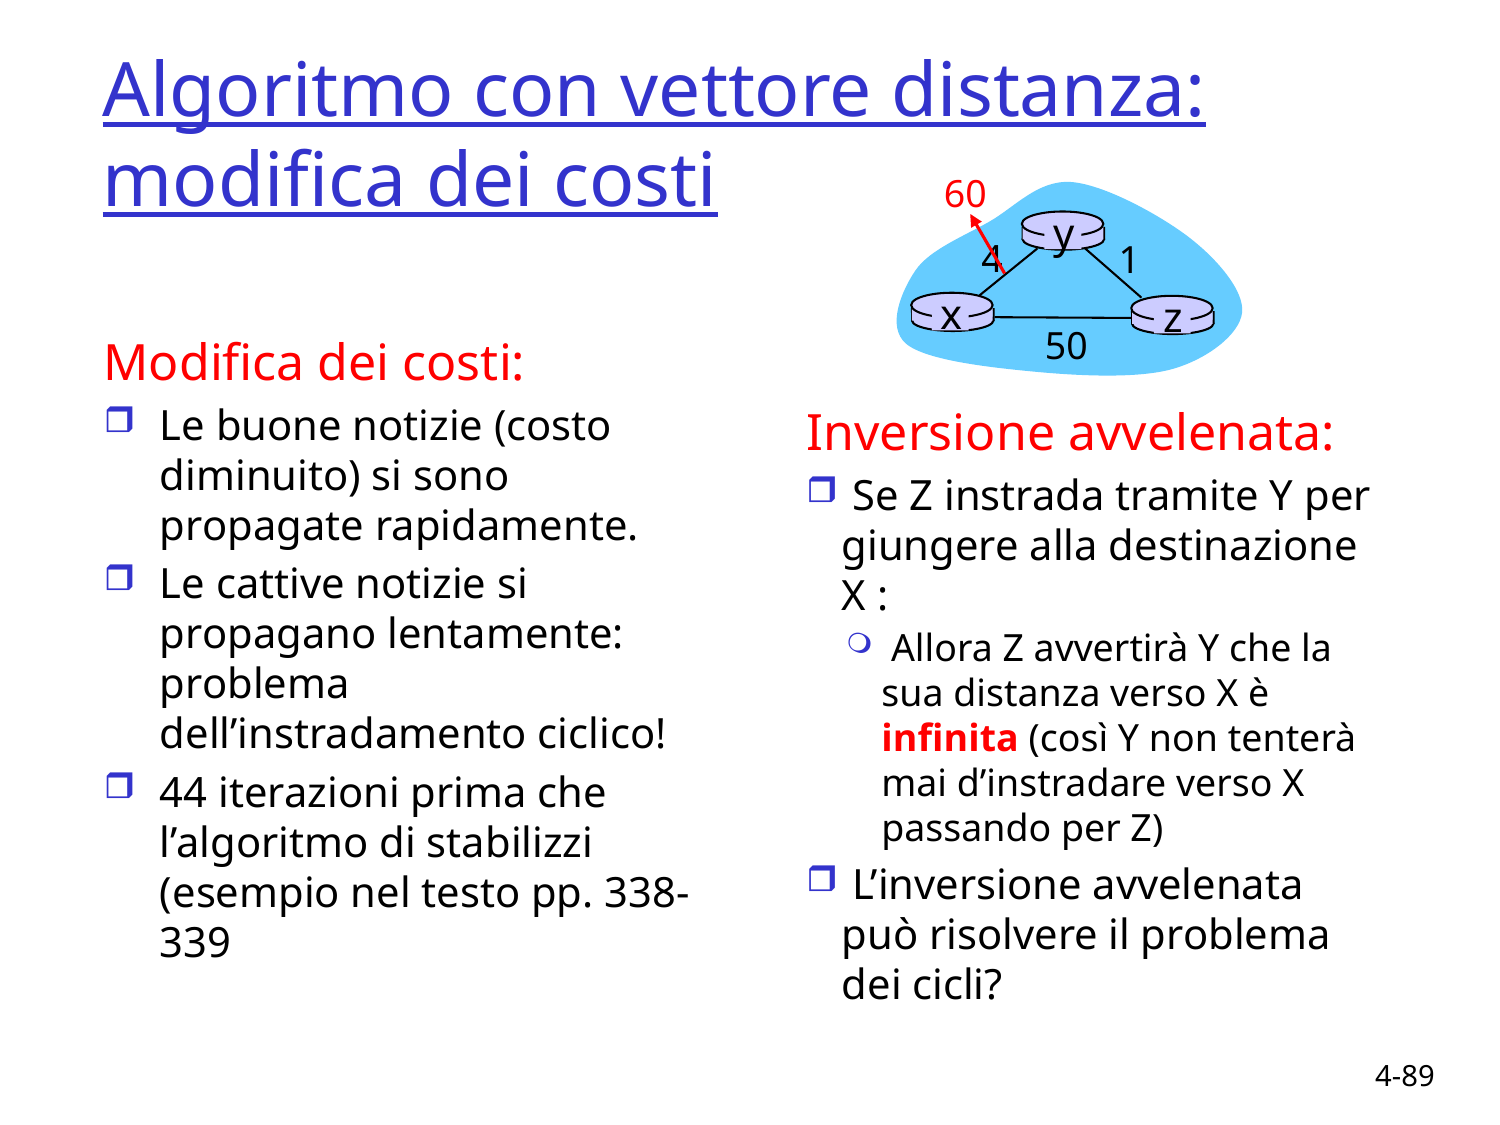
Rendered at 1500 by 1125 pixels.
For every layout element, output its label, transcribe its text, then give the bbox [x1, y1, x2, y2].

slide_number 4-89 [1338, 1049, 1451, 1125]
text_box Inversione avvelenata: Se Z instrada tramite Y per giungere alla destinazione X : Allora Z avvertirà Y che la sua distanza verso X è infinita (così Y non tenterà mai d’instradare verso X passando per Z) L’inversione avvelenata può risolvere il problema dei cicli? [791, 393, 1392, 1015]
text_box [885, 162, 1245, 383]
title Algoritmo con vettore distanza: modifica dei costi [87, 37, 1363, 226]
text_box Modifica dei costi: Le buone notizie (costo diminuito) si sono propagate rapidamente. Le cattive notizie si propagano lentamente: problema dell’instradamento ciclico! 44 iterazioni prima che l’algoritmo di stabilizzi (esempio nel testo pp. 338-339 [89, 322, 714, 567]
